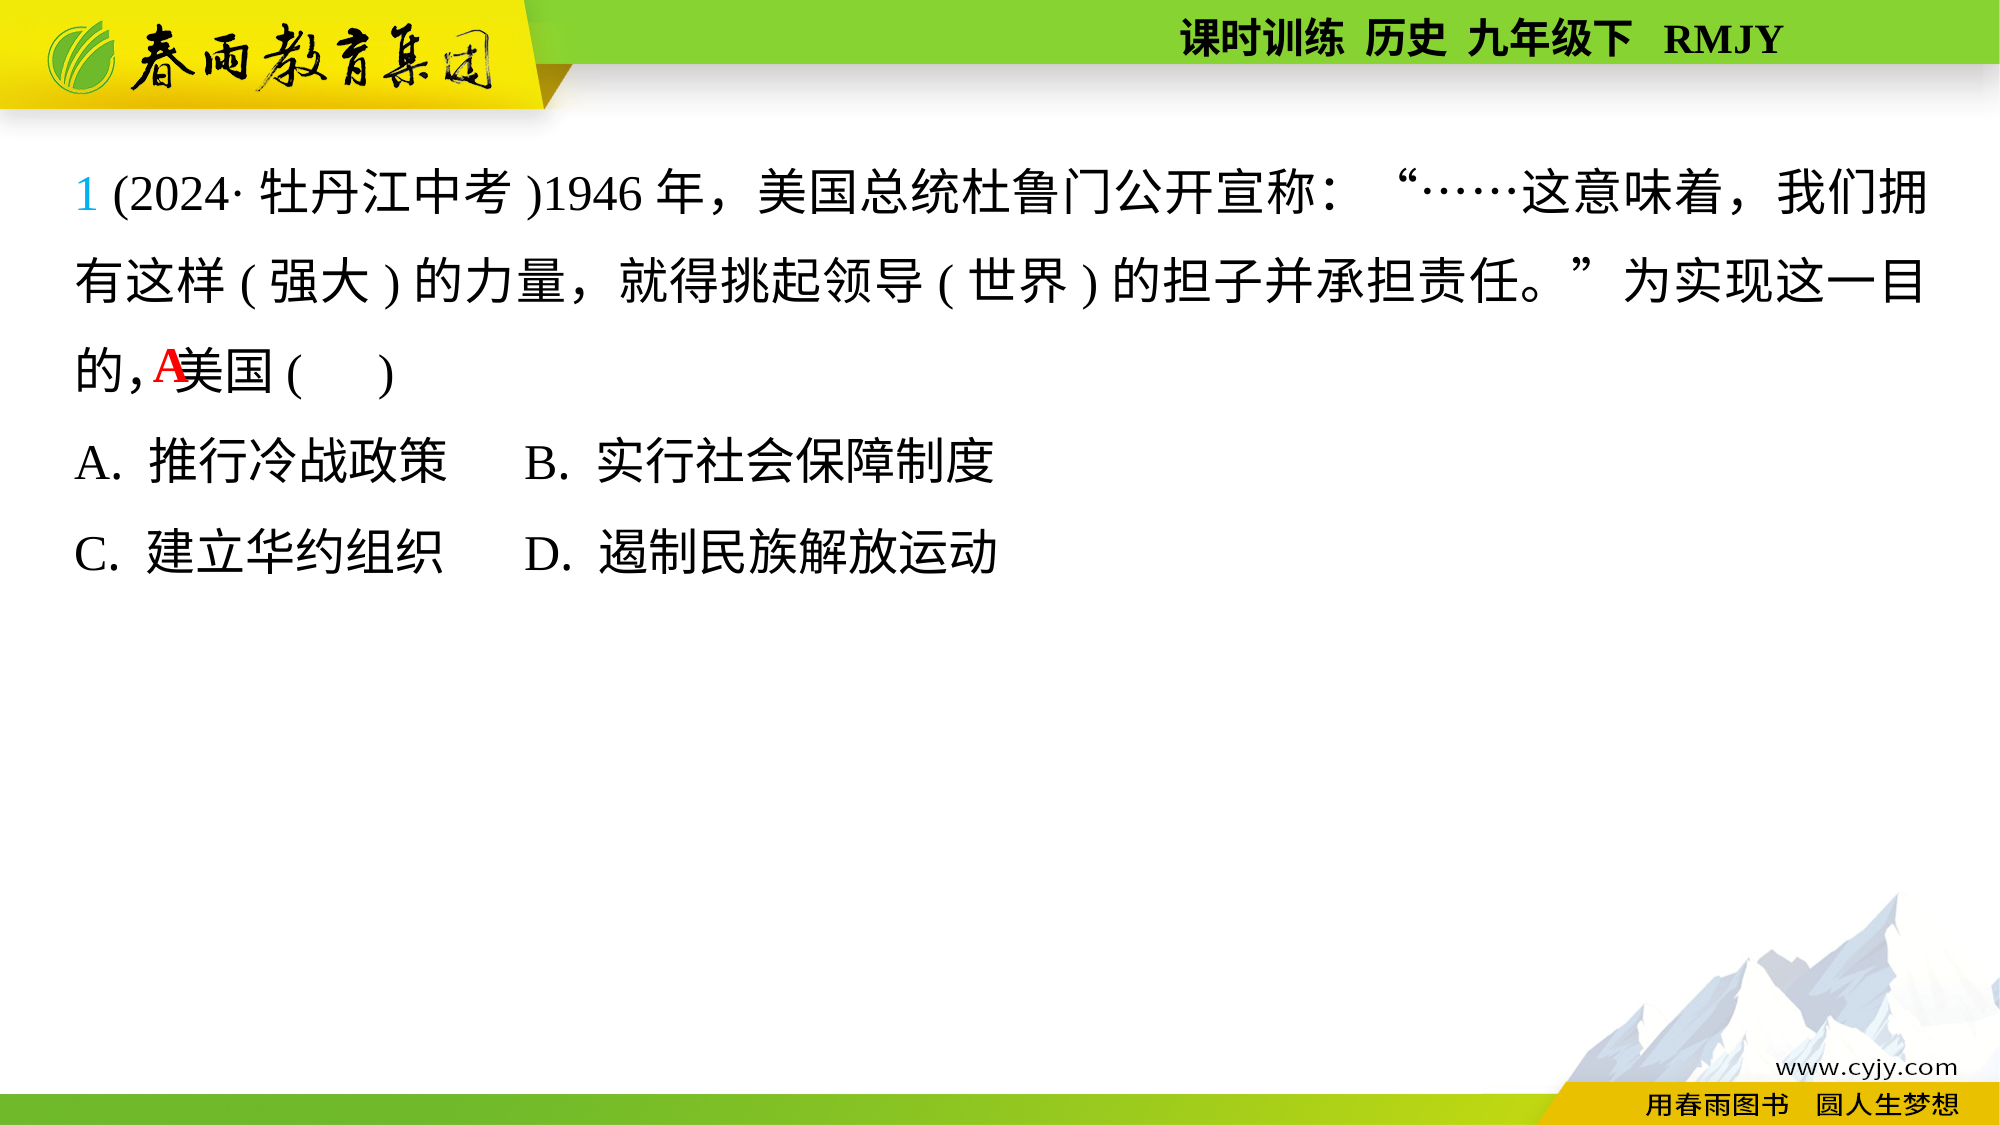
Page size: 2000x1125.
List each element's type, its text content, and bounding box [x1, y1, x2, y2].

list 1 (2024·牡丹江中考)1946年，美国总统杜鲁门公开宣称：“……这意味着，我们拥有这样(强大)的力量，就得挑起领导(世界)的担子并承担责任。”为实现这一目的，美国( ) A. 推行冷战政策 B. 实行社会保障制度 C. 建立华约组织 D. 遏制民族解放运动 [59, 122, 1944, 672]
text_box A [138, 324, 204, 400]
picture [0, 0, 2000, 1125]
